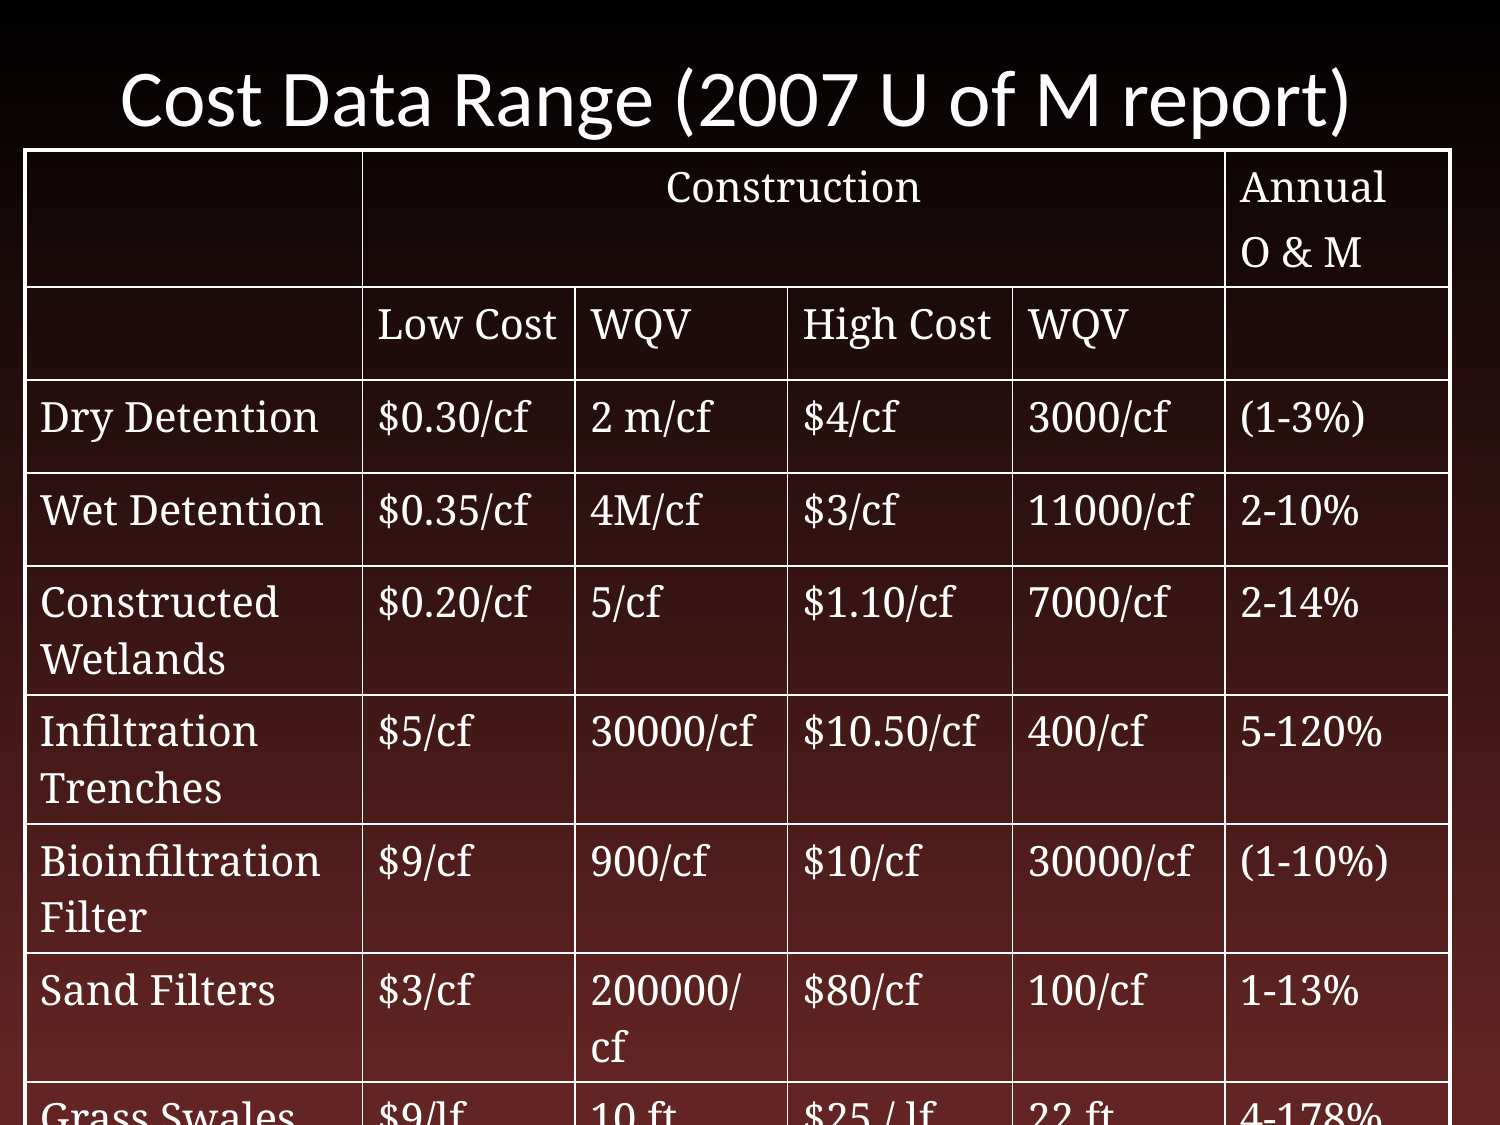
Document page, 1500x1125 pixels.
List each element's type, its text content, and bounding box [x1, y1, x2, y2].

table_cell $10/cf [788, 825, 1012, 952]
table_cell 30000/cf [1013, 825, 1224, 952]
table_cell [27, 288, 362, 379]
table_cell 5/cf [576, 567, 787, 694]
table_cell WQV [576, 288, 787, 379]
table_cell 22 ft wide [1013, 1083, 1224, 1125]
table_cell $0.30/cf [363, 381, 574, 472]
title Cost Data Range (2007 U of M report) [62, 0, 1413, 148]
table_cell WQV [1013, 288, 1224, 379]
table_cell 1-13% [1226, 954, 1448, 1081]
table_cell Dry Detention [27, 381, 362, 472]
table_cell Wet Detention [27, 474, 362, 565]
table_cell 3000/cf [1013, 381, 1224, 472]
table_cell 2-14% [1226, 567, 1448, 694]
table_cell $5/cf [363, 696, 574, 823]
table_cell 4-178% [1226, 1083, 1448, 1125]
table_cell Sand Filters [27, 954, 362, 1081]
table_cell $9/lf [363, 1083, 574, 1125]
table_cell $4/cf [788, 381, 1012, 472]
table_cell (1-10%) [1226, 825, 1448, 952]
table_cell 5-120% [1226, 696, 1448, 823]
table_header Construction [363, 152, 1224, 286]
table_cell 30000/cf [576, 696, 787, 823]
table_cell $9/cf [363, 825, 574, 952]
table_cell Bioinfiltration Filter [27, 825, 362, 952]
table_cell Infiltration Trenches [27, 696, 362, 823]
table_header [27, 152, 362, 286]
table_cell 2-10% [1226, 474, 1448, 565]
table_cell 10 ft wide [576, 1083, 787, 1125]
table_cell 200000/cf [576, 954, 787, 1081]
table_cell 7000/cf [1013, 567, 1224, 694]
table_cell High Cost [788, 288, 1012, 379]
table_cell (1-3%) [1226, 381, 1448, 472]
table_cell 4M/cf [576, 474, 787, 565]
table_cell 400/cf [1013, 696, 1224, 823]
table_cell [1226, 288, 1448, 379]
table_cell Low Cost [363, 288, 574, 379]
table_cell Grass Swales [27, 1083, 362, 1125]
table_cell Constructed Wetlands [27, 567, 362, 694]
table_cell 900/cf [576, 825, 787, 952]
table_cell $10.50/cf [788, 696, 1012, 823]
table_header Annual O & M [1226, 152, 1448, 286]
table_cell 11000/cf [1013, 474, 1224, 565]
table_cell $25 / lf [788, 1083, 1012, 1125]
table_cell $3/cf [363, 954, 574, 1081]
table_cell $3/cf [788, 474, 1012, 565]
table_cell $0.20/cf [363, 567, 574, 694]
table_cell 2 m/cf [576, 381, 787, 472]
table_cell $0.35/cf [363, 474, 574, 565]
table_cell $1.10/cf [788, 567, 1012, 694]
table_cell 100/cf [1013, 954, 1224, 1081]
table_cell $80/cf [788, 954, 1012, 1081]
